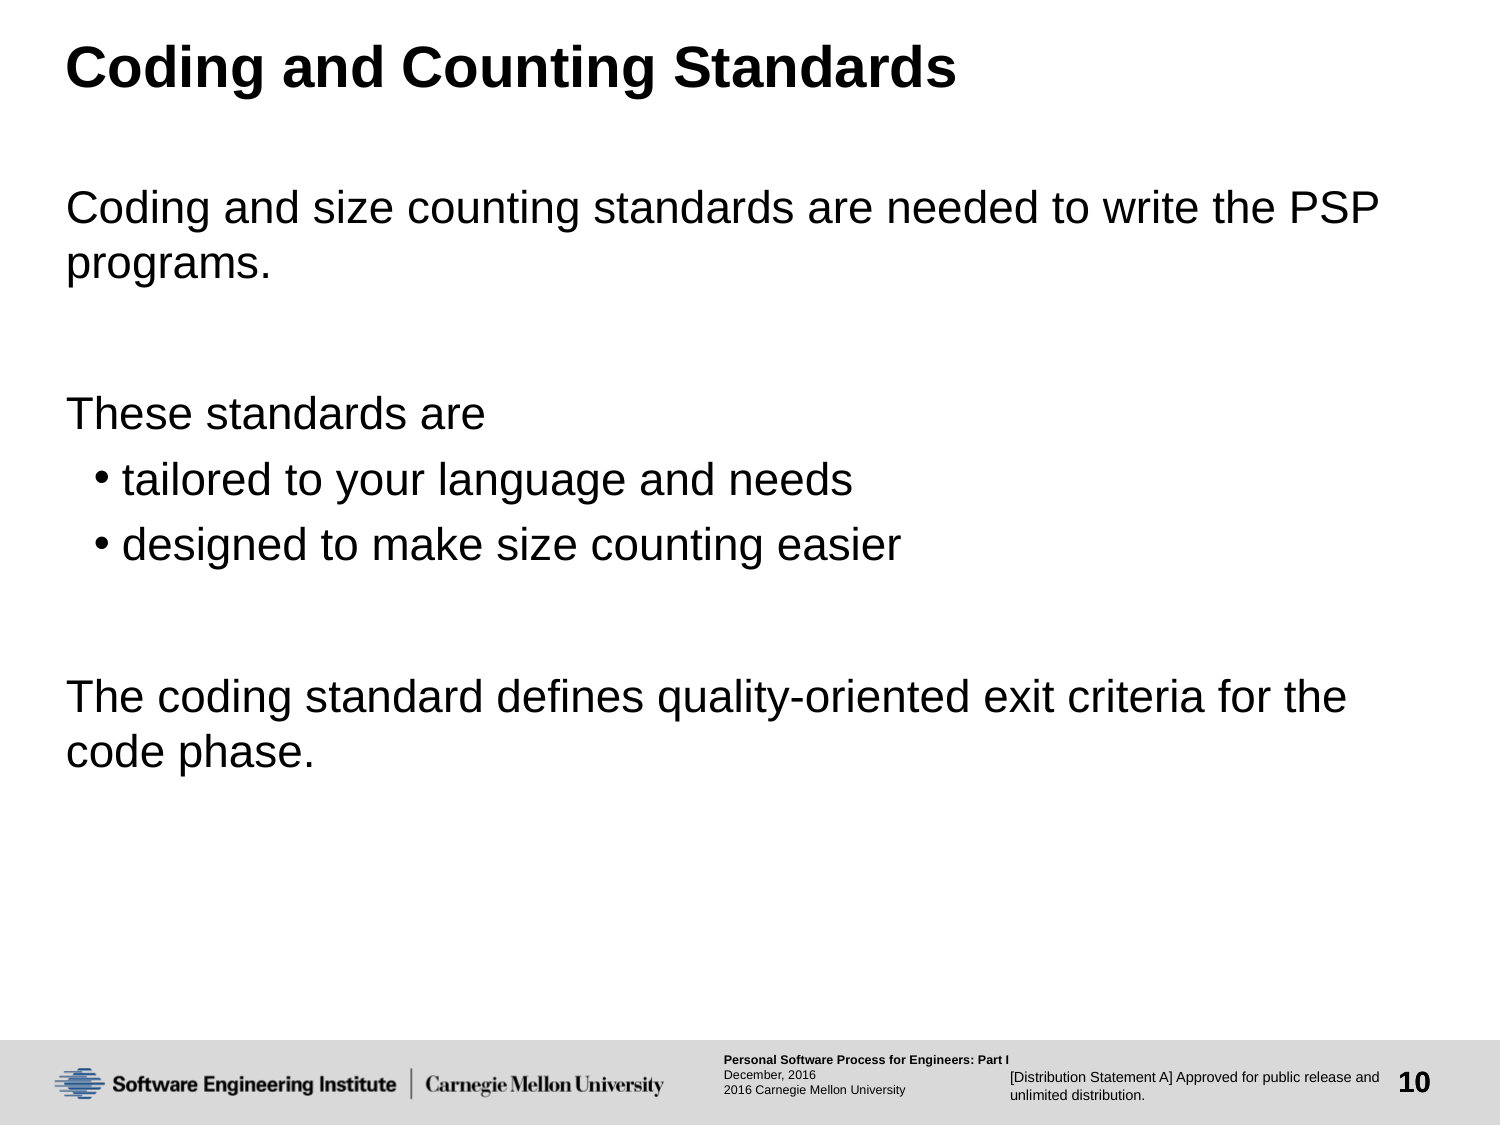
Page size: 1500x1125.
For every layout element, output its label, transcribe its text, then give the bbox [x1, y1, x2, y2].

picture [46, 1061, 673, 1104]
title Coding and Counting Standards [65, 37, 1313, 148]
list Coding and size counting standards are needed to write the PSP programs. These standards are tailored to your language and needs designed to make size counting easier The coding standard defines quality-oriented exit criteria for the code phase. [65, 177, 1431, 1000]
